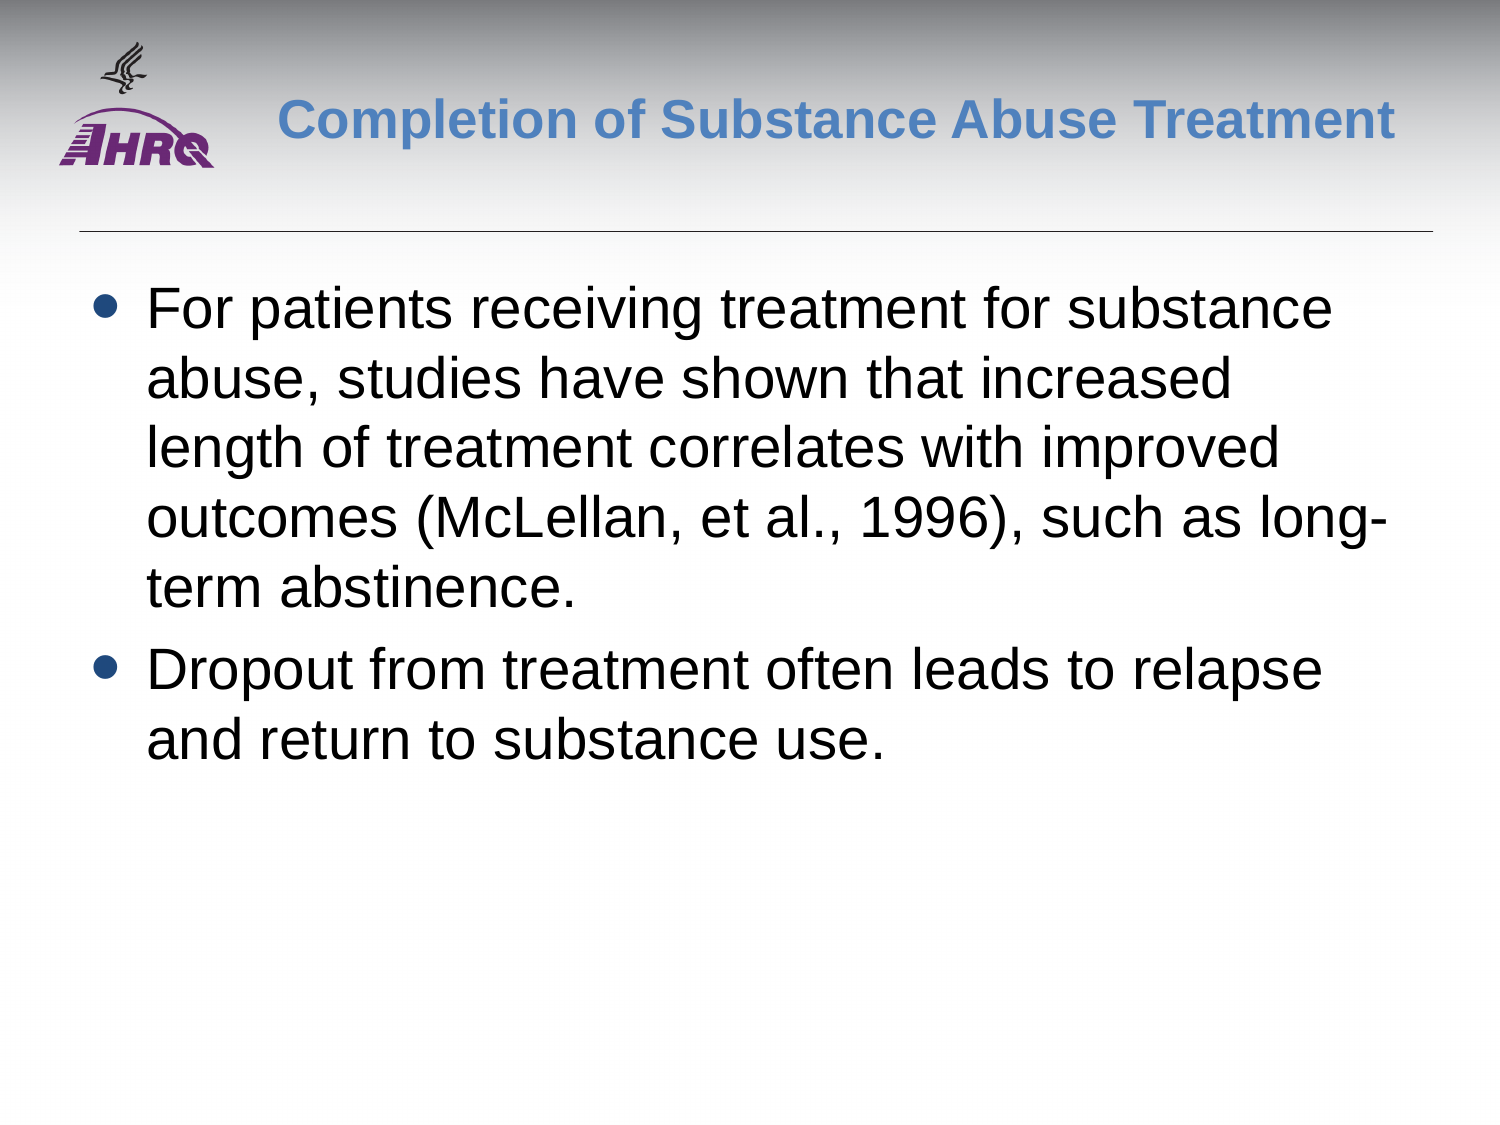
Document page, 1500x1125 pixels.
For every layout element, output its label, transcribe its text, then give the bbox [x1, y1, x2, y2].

picture [0, 0, 1500, 1125]
list For patients receiving treatment for substance abuse, studies have shown that increased length of treatment correlates with improved outcomes (McLellan, et al., 1996), such as long-term abstinence. Dropout from treatment often leads to relapse and return to substance use. [75, 262, 1425, 1005]
title Completion of Substance Abuse Treatment [262, 45, 1425, 188]
